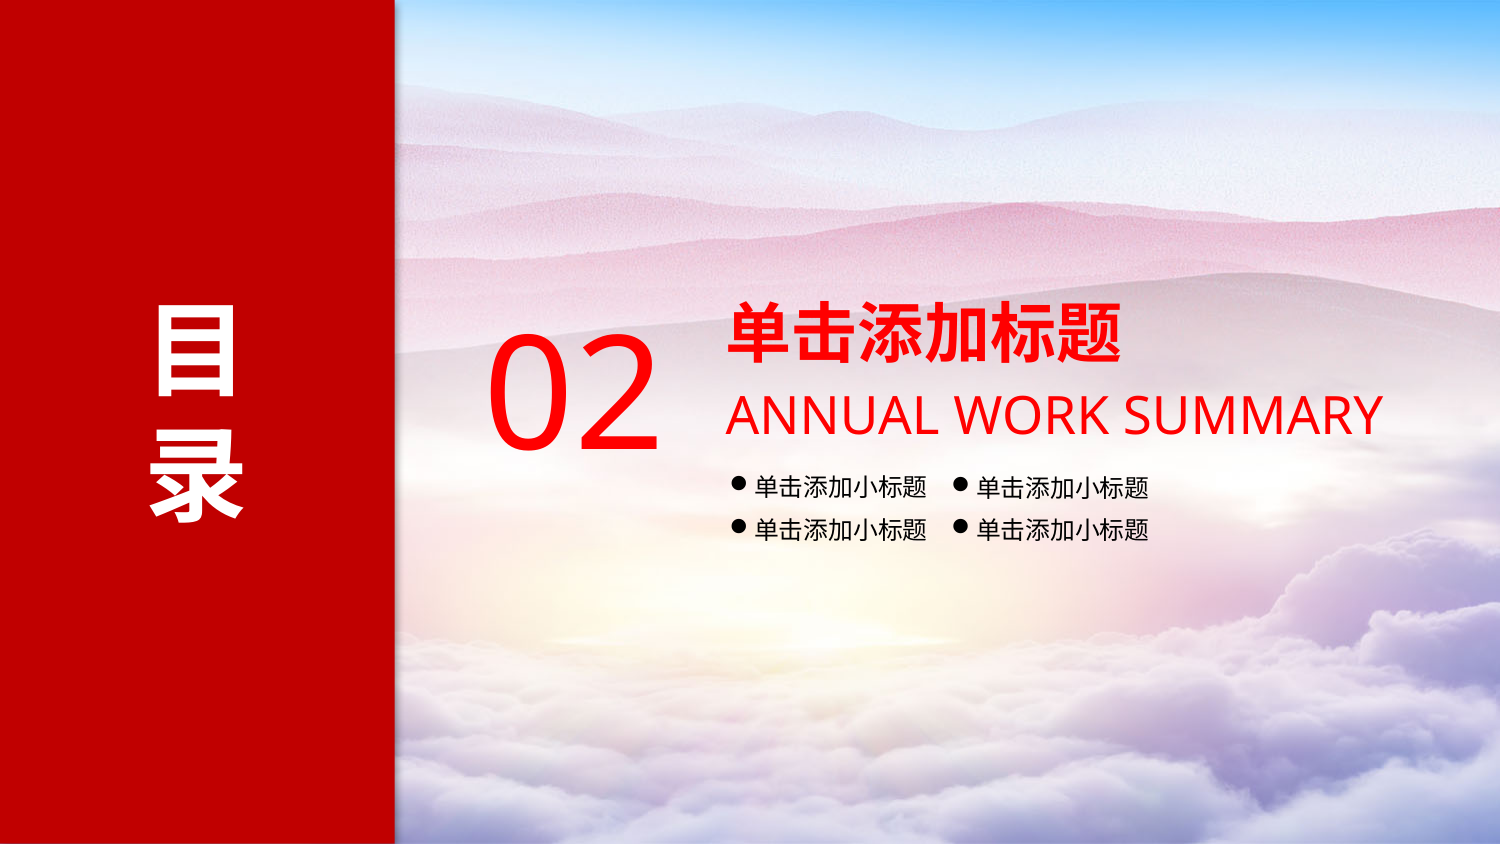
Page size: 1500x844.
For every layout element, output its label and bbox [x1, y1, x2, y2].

picture [395, 0, 1500, 844]
text_box [0, 0, 395, 844]
